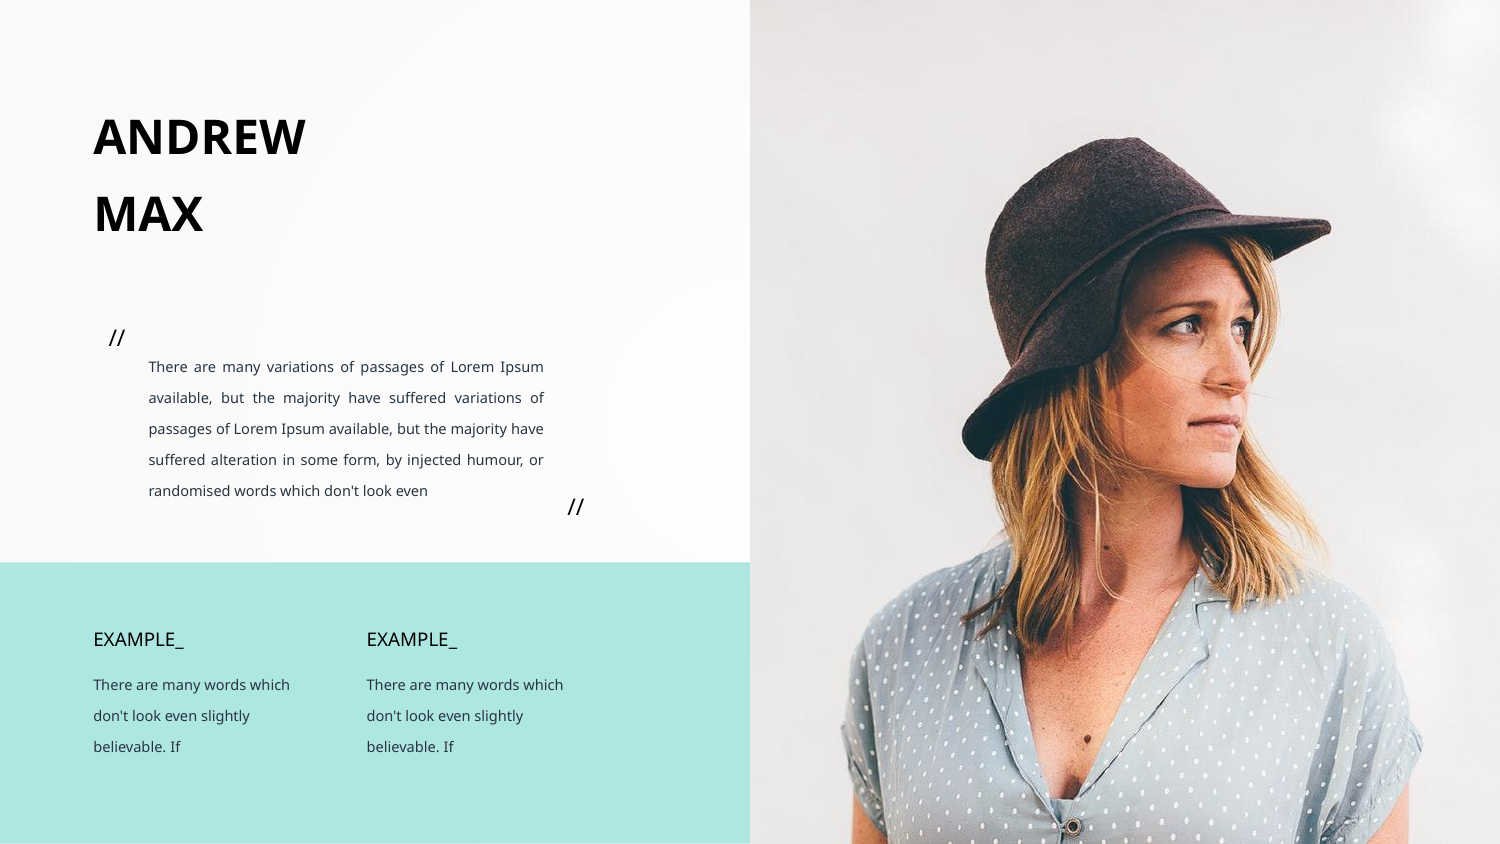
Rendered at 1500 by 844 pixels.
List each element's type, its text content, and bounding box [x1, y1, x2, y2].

text_box ANDREW MAX [82, 82, 471, 216]
text_box [0, 562, 744, 844]
picture [749, 0, 1500, 844]
text_box [0, 0, 747, 562]
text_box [355, 621, 586, 762]
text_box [81, 621, 313, 762]
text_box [81, 317, 611, 527]
